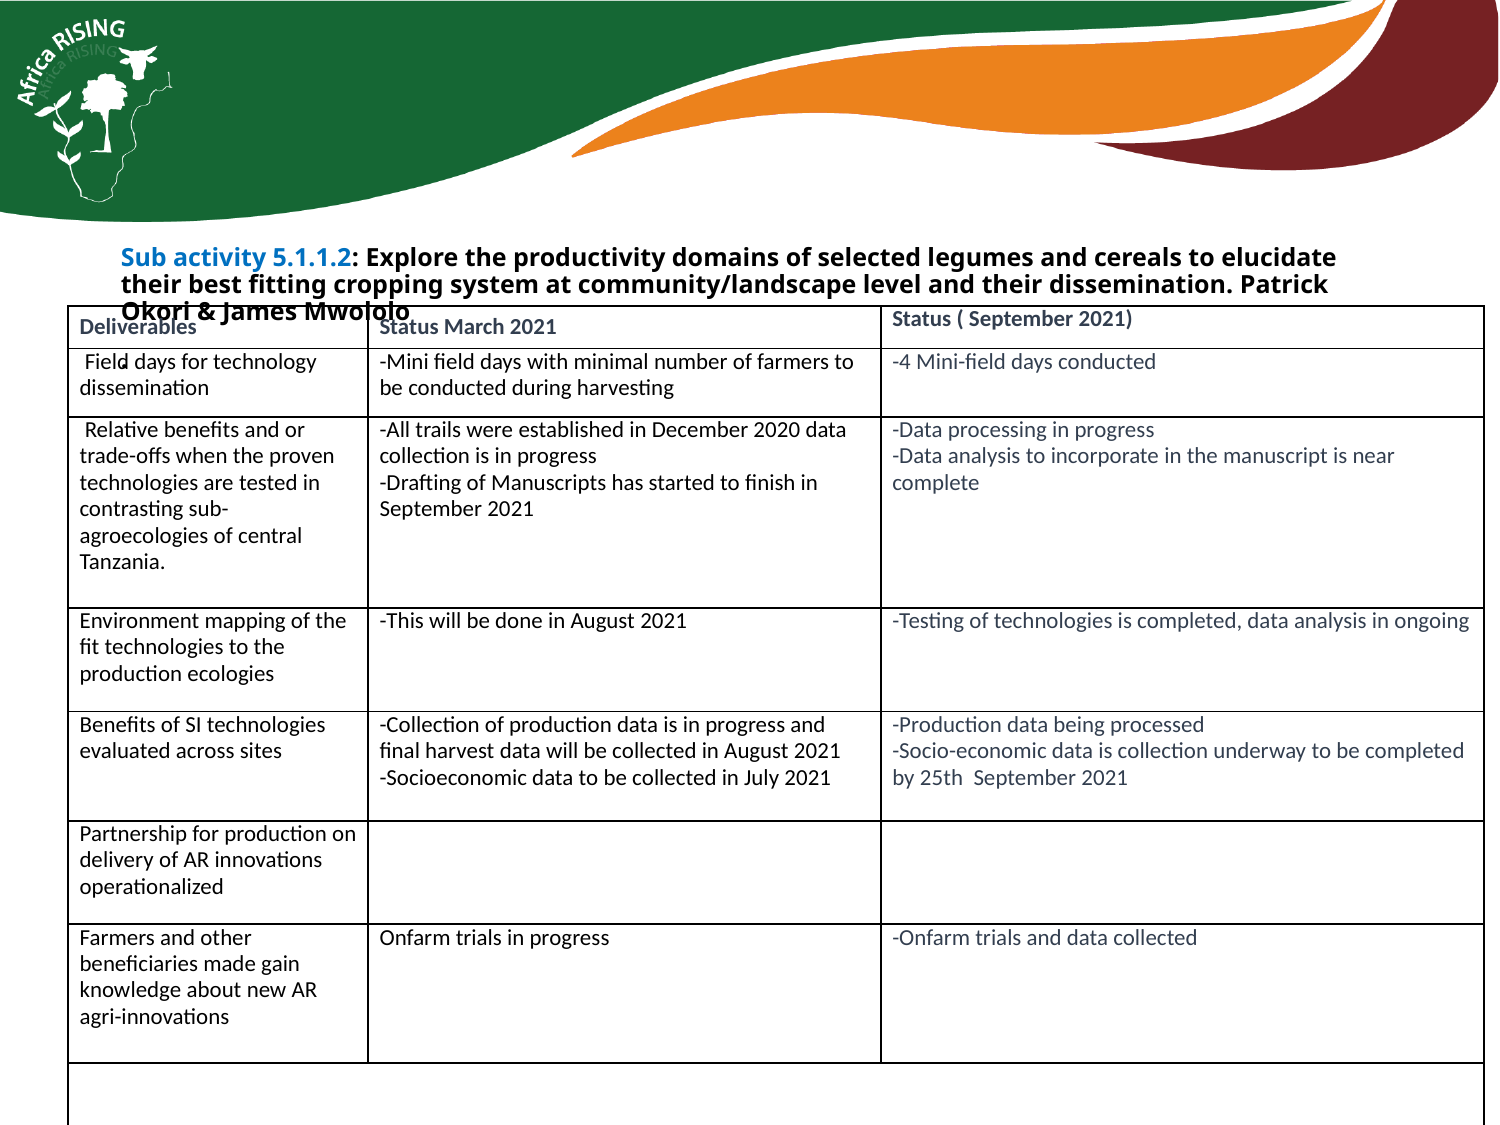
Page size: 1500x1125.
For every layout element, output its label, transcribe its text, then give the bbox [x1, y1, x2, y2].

table_cell Partnership for production on delivery of AR innovations operationalized [69, 822, 367, 923]
table_cell Relative benefits and or trade-offs when the proven technologies are tested in contrasting sub-agroecologies of central Tanzania. [69, 418, 367, 607]
picture [0, 0, 1499, 222]
list Sub activity 5.1.1.2: Explore the productivity domains of selected legumes and cereals to elucidate their best fitting cropping system at community/landscape level and their dissemination. Patrick Okori & James Mwololo . [87, 237, 1363, 305]
table_cell Onfarm trials in progress [369, 925, 880, 1062]
table_cell -All trails were established in December 2020 data collection is in progress -Drafting of Manuscripts has started to finish in September 2021 [369, 418, 880, 607]
table_cell -This will be done in August 2021 [369, 609, 880, 711]
table_header Status ( September 2021) [882, 307, 1483, 348]
table_cell -Production data being processed -Socio-economic data is collection underway to be completed by 25th September 2021 [882, 712, 1483, 820]
table_cell [882, 822, 1483, 923]
table_cell -4 Mini-field days conducted [882, 349, 1483, 416]
table_cell -Collection of production data is in progress and final harvest data will be collected in August 2021 -Socioeconomic data to be collected in July 2021 [369, 712, 880, 820]
table_cell Benefits of SI technologies evaluated across sites [69, 712, 367, 820]
table_cell -Onfarm trials and data collected [882, 925, 1483, 1062]
table_cell -Data processing in progress -Data analysis to incorporate in the manuscript is near complete [882, 418, 1483, 607]
table_cell Field days for technology dissemination [69, 349, 367, 416]
table_cell [369, 822, 880, 923]
table_header Status March 2021 [369, 307, 880, 348]
table_cell Environment mapping of the fit technologies to the production ecologies [69, 609, 367, 711]
table_header Deliverables [69, 307, 367, 348]
table_cell -Testing of technologies is completed, data analysis in ongoing [882, 609, 1483, 711]
table_cell Farmers and other beneficiaries made gain knowledge about new AR agri-innovations [69, 925, 367, 1062]
table_cell [69, 1064, 1483, 1125]
table_cell -Mini field days with minimal number of farmers to be conducted during harvesting [369, 349, 880, 416]
